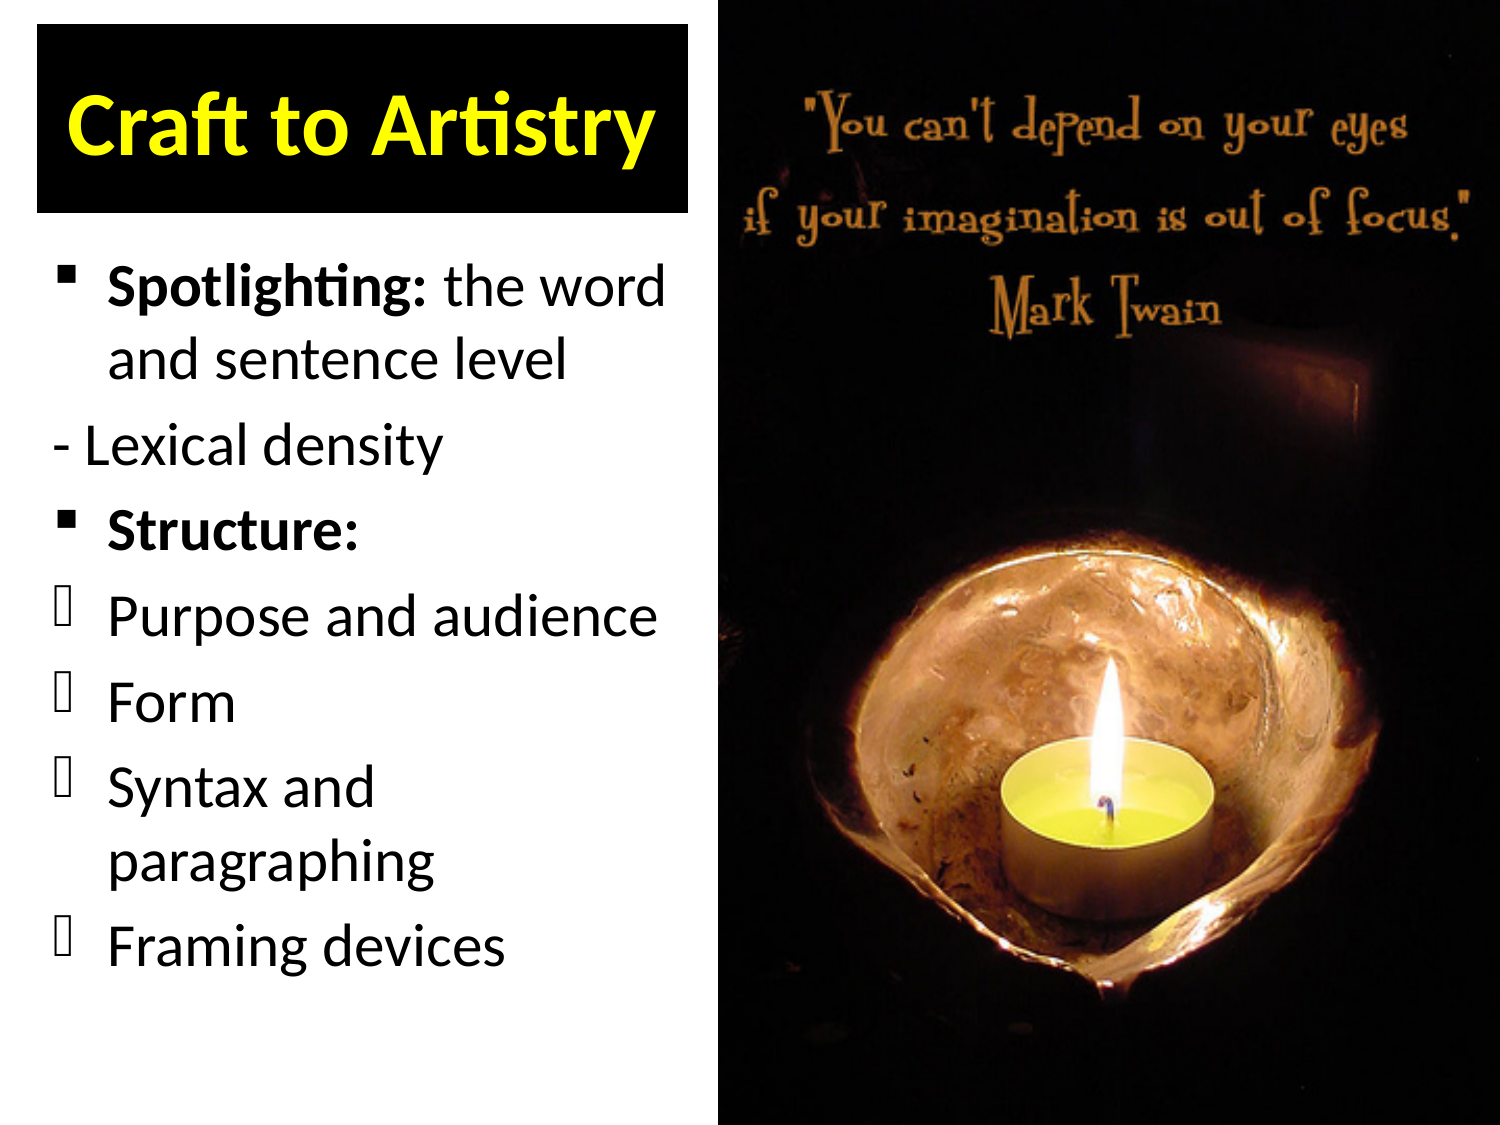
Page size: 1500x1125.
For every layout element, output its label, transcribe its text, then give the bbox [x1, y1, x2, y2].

list Spotlighting: the word and sentence level - Lexical density Structure: Purpose and audience Form Syntax and paragraphing Framing devices [37, 237, 688, 1063]
title Craft to Artistry [37, 24, 688, 213]
picture [718, 0, 1500, 1125]
